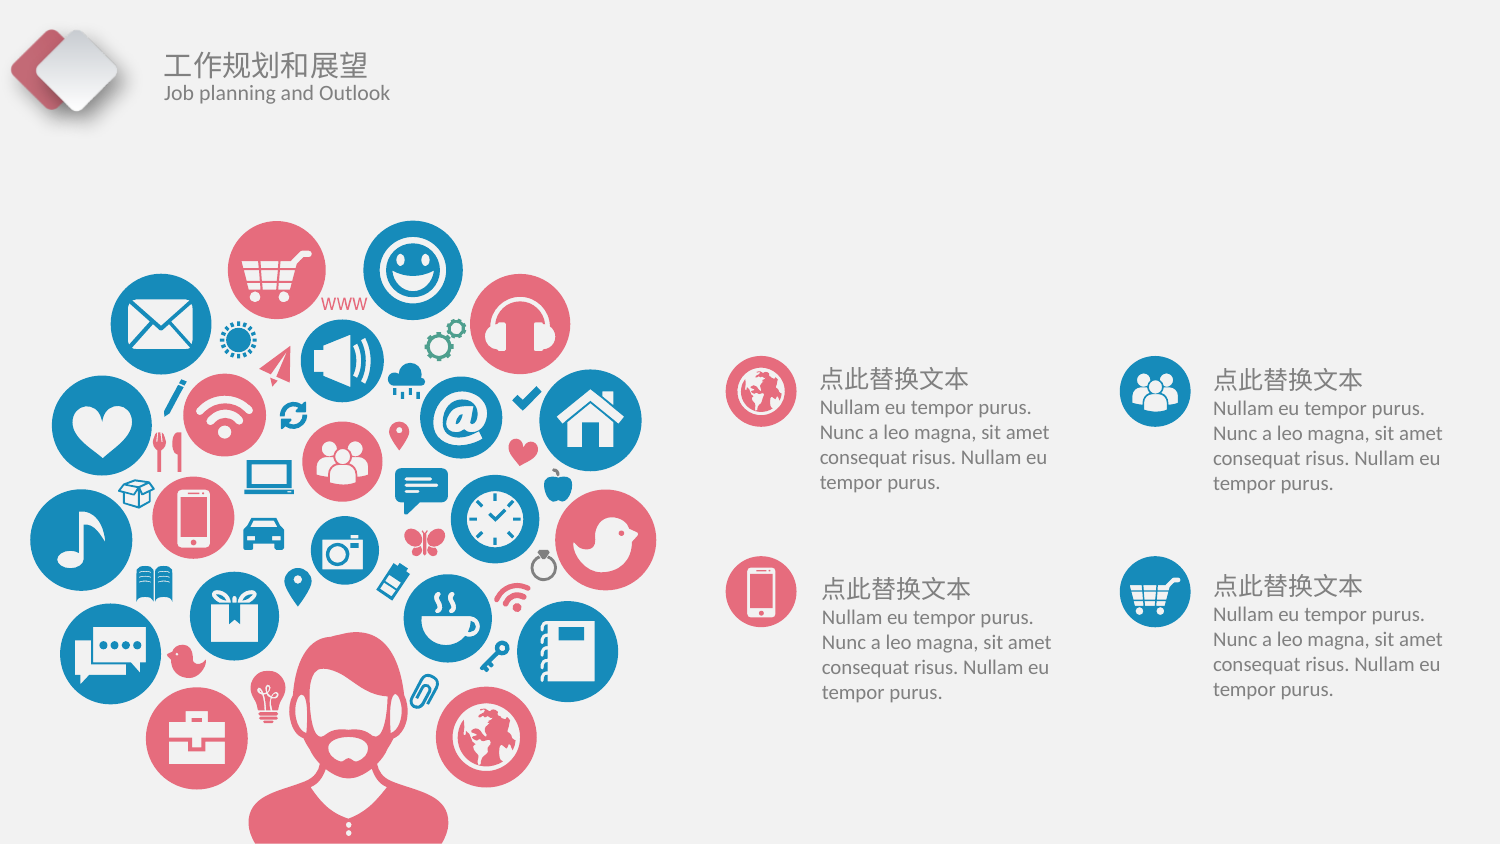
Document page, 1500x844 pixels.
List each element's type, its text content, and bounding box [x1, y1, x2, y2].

text_box [284, 567, 309, 607]
text_box 点此替换文本 Nullam eu tempor purus. Nunc a leo magna, sit amet consequat risus. Nullam eu tempor purus. [1205, 566, 1470, 704]
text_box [59, 603, 162, 705]
text_box [166, 644, 204, 679]
text_box [539, 369, 642, 472]
picture [26, 20, 127, 121]
text_box [302, 421, 383, 502]
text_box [152, 432, 182, 473]
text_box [493, 579, 532, 613]
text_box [163, 378, 187, 418]
text_box [470, 273, 571, 375]
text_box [244, 670, 292, 724]
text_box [450, 474, 540, 564]
text_box [395, 468, 448, 515]
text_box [363, 220, 464, 321]
text_box [270, 377, 278, 387]
text_box [1119, 355, 1191, 427]
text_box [424, 318, 467, 362]
text_box [243, 517, 285, 550]
text_box [259, 345, 291, 383]
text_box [320, 297, 368, 311]
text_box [725, 555, 797, 628]
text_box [310, 515, 380, 585]
text_box [379, 563, 408, 601]
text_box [516, 600, 619, 703]
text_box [387, 362, 426, 400]
text_box [544, 476, 573, 500]
text_box [184, 373, 267, 457]
text_box [118, 479, 147, 509]
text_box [145, 687, 249, 790]
text_box 点此替换文本 Nullam eu tempor purus. Nunc a leo magna, sit amet consequat risus. Nullam eu tempor purus. [1205, 360, 1470, 499]
text_box [512, 386, 542, 411]
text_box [402, 528, 447, 558]
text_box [152, 476, 235, 559]
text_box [530, 549, 558, 582]
text_box [388, 421, 410, 451]
text_box [110, 273, 212, 375]
text_box [1119, 556, 1191, 628]
text_box [508, 438, 538, 467]
text_box [51, 375, 152, 476]
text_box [435, 686, 537, 788]
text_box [244, 459, 295, 495]
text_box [219, 321, 258, 359]
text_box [403, 573, 493, 663]
text_box [409, 673, 439, 709]
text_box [725, 355, 797, 427]
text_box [279, 400, 308, 431]
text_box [554, 489, 657, 591]
text_box [497, 640, 510, 657]
text_box [300, 319, 384, 403]
text_box [30, 489, 133, 591]
text_box 点此替换文本 Nullam eu tempor purus. Nunc a leo magna, sit amet consequat risus. Nullam eu tempor purus. [814, 570, 1078, 708]
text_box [136, 565, 173, 603]
text_box [227, 221, 326, 320]
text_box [189, 571, 280, 661]
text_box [419, 376, 503, 459]
text_box 点此替换文本 Nullam eu tempor purus. Nunc a leo magna, sit amet consequat risus. Nullam eu tempor purus. [812, 359, 1076, 498]
text_box [248, 632, 449, 844]
text_box [552, 468, 560, 477]
